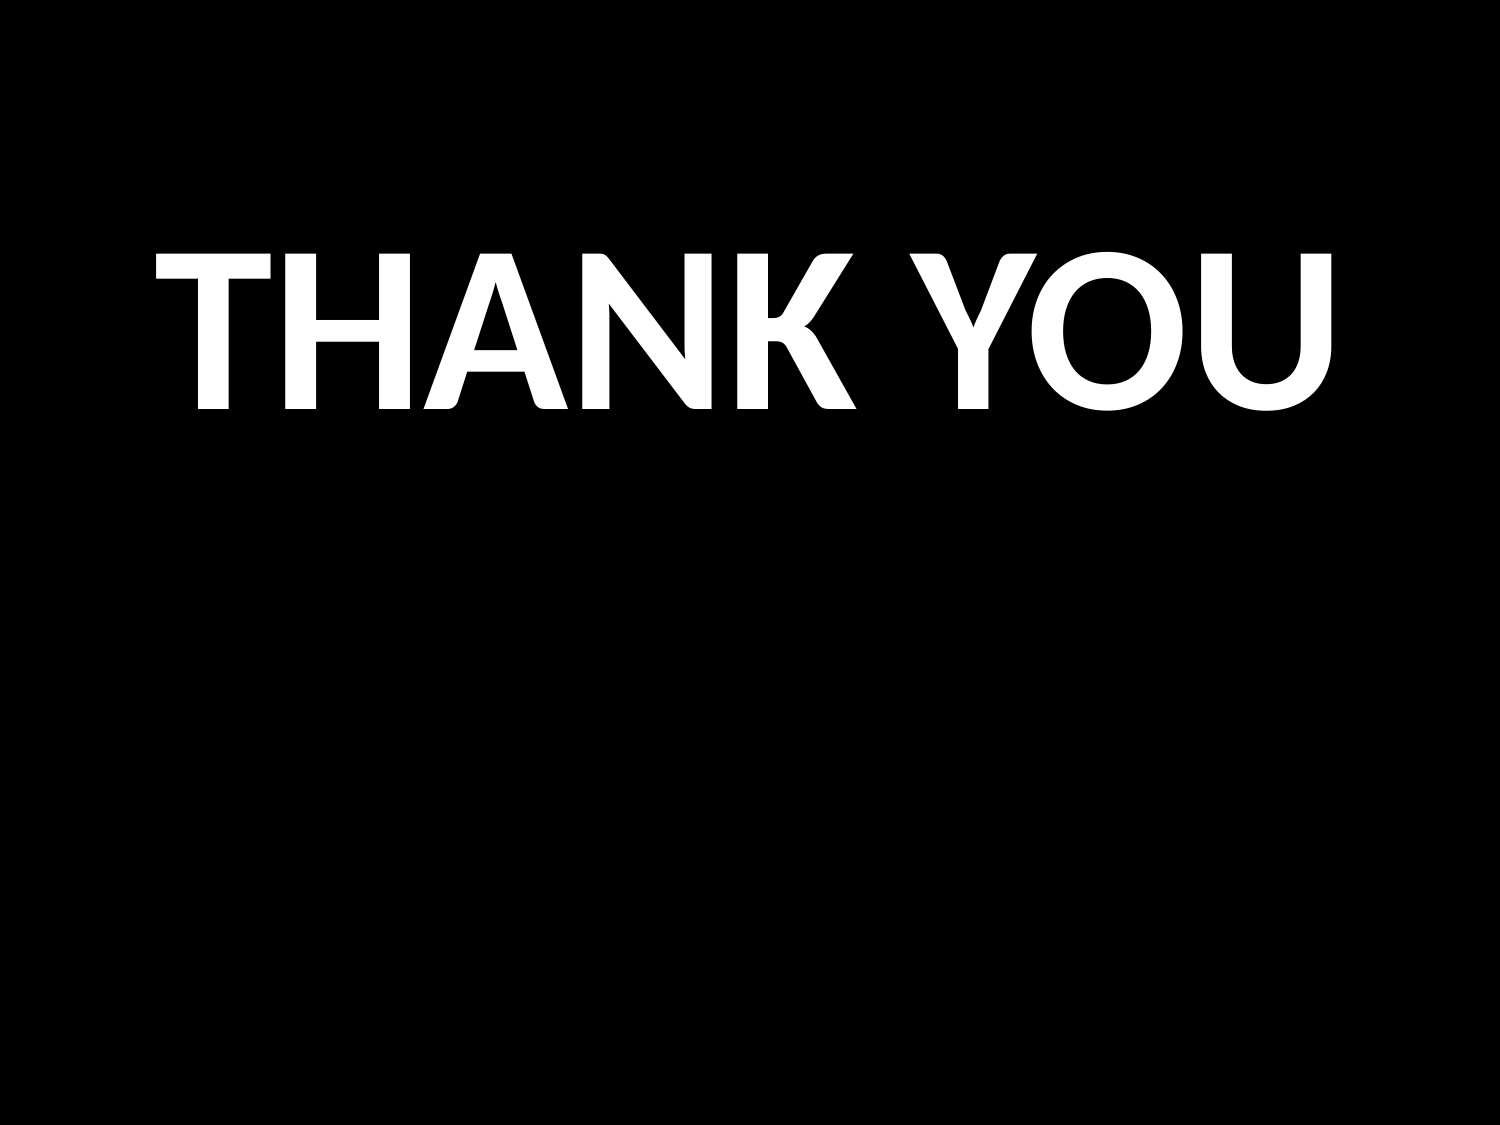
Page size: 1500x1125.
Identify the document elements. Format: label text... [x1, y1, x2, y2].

text_box THANK YOU [0, 162, 1500, 465]
